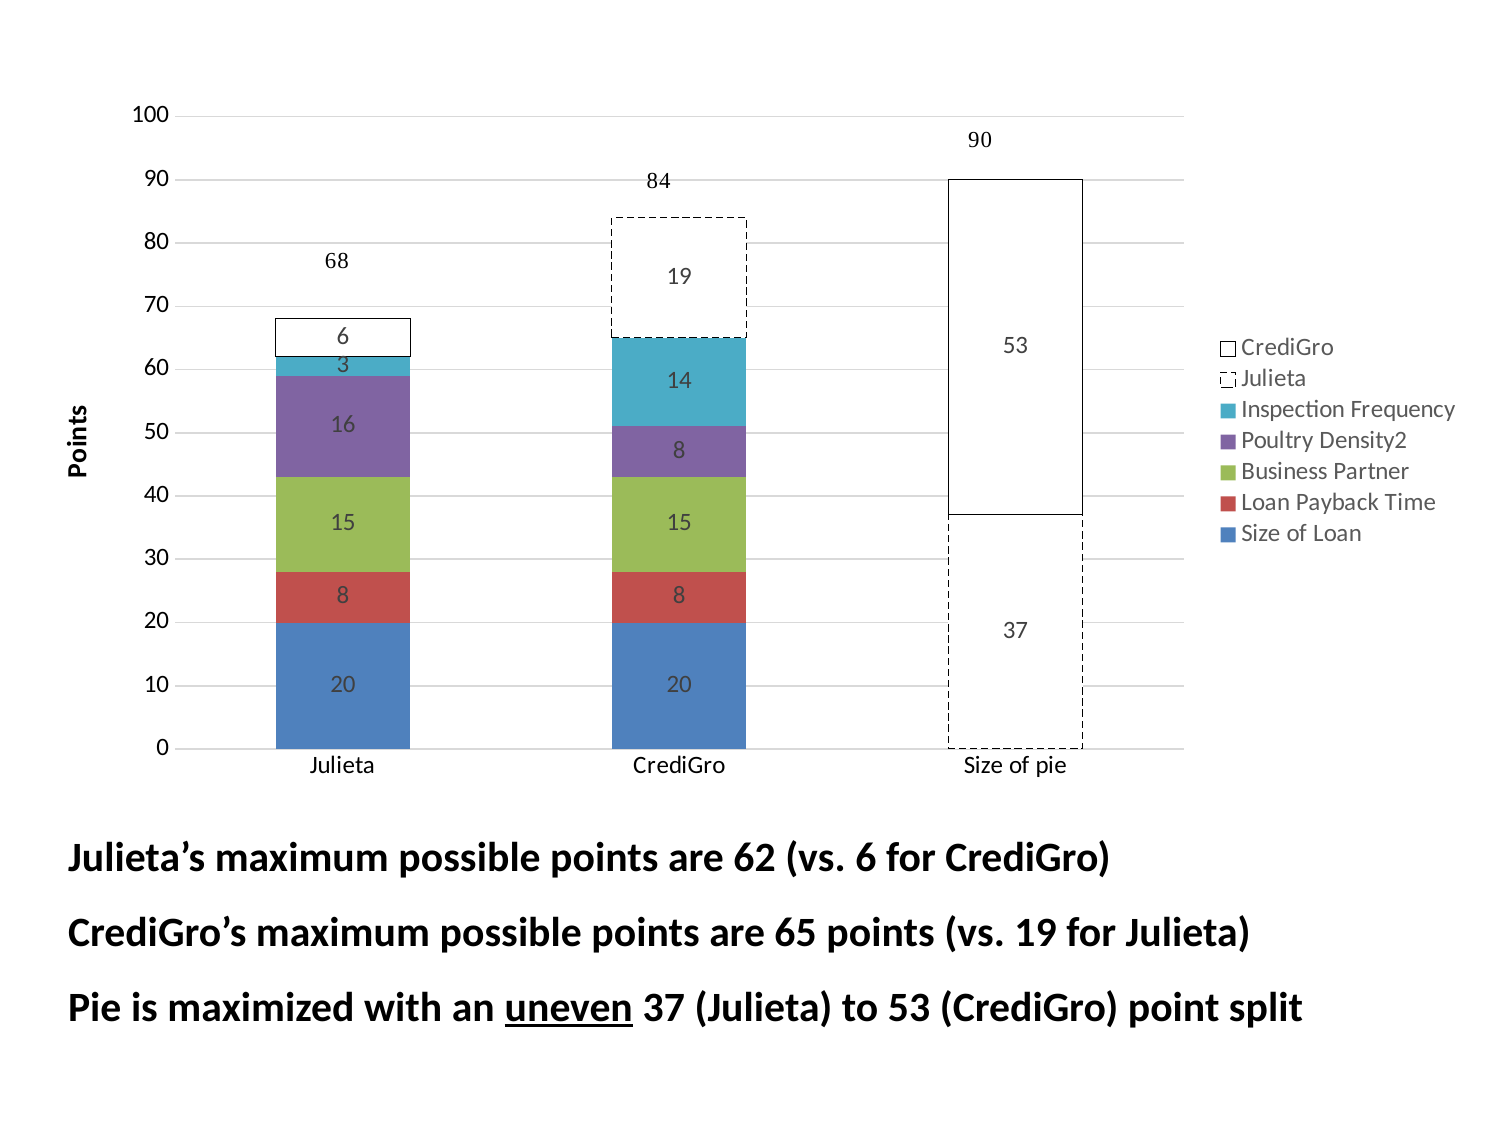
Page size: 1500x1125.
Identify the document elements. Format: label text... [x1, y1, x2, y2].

chart [29, 89, 1477, 795]
text_box Julieta’s maximum possible points are 62 (vs. 6 for CrediGro) CrediGro’s maximum possible points are 65 points (vs. 19 for Julieta) Pie is maximized with an uneven 37 (Julieta) to 53 (CrediGro) point split [53, 822, 1413, 1125]
